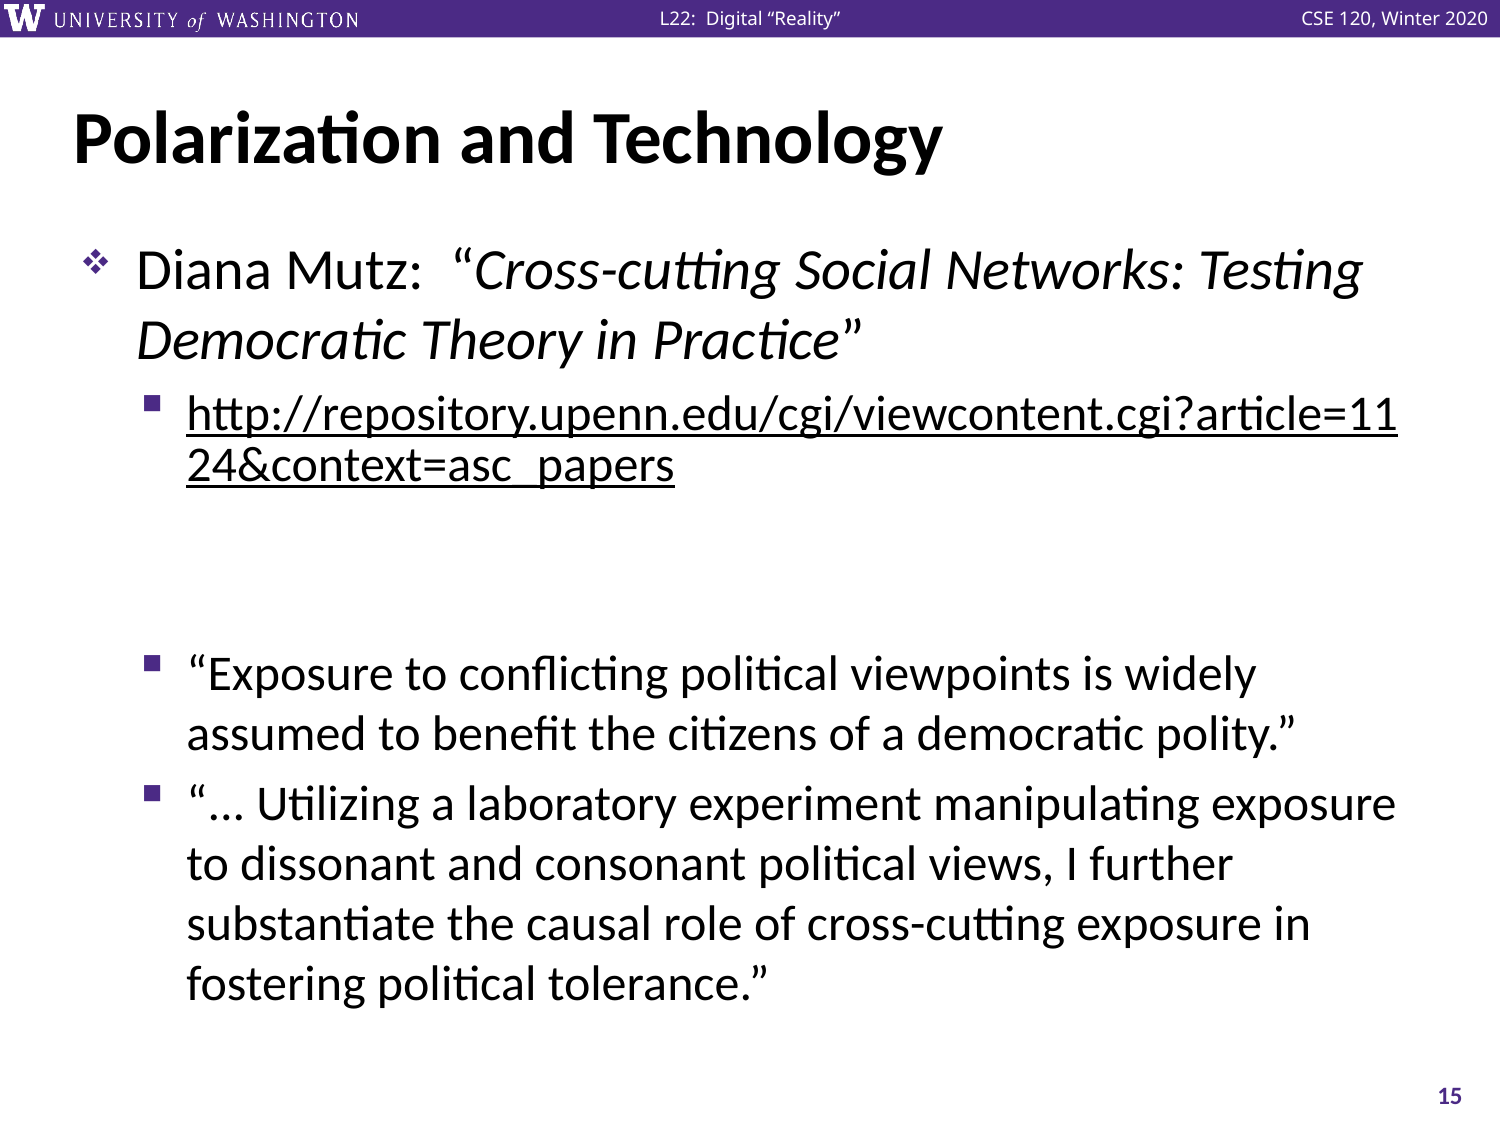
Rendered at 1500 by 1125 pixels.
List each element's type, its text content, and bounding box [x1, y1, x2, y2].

slide_number 15 [1400, 1065, 1500, 1125]
list Diana Mutz: “Cross-cutting Social Networks: Testing Democratic Theory in Practice” http://repository.upenn.edu/cgi/viewcontent.cgi?article=1124&context=asc_papers “Exposure to conflicting political viewpoints is widely assumed to benefit the citizens of a democratic polity.” “... Utilizing a laboratory experiment manipulating exposure to dissonant and consonant political views, I further substantiate the causal role of cross-cutting exposure in fostering political tolerance.” [64, 223, 1438, 1040]
picture [4, 4, 358, 32]
title Polarization and Technology [58, 71, 1438, 197]
